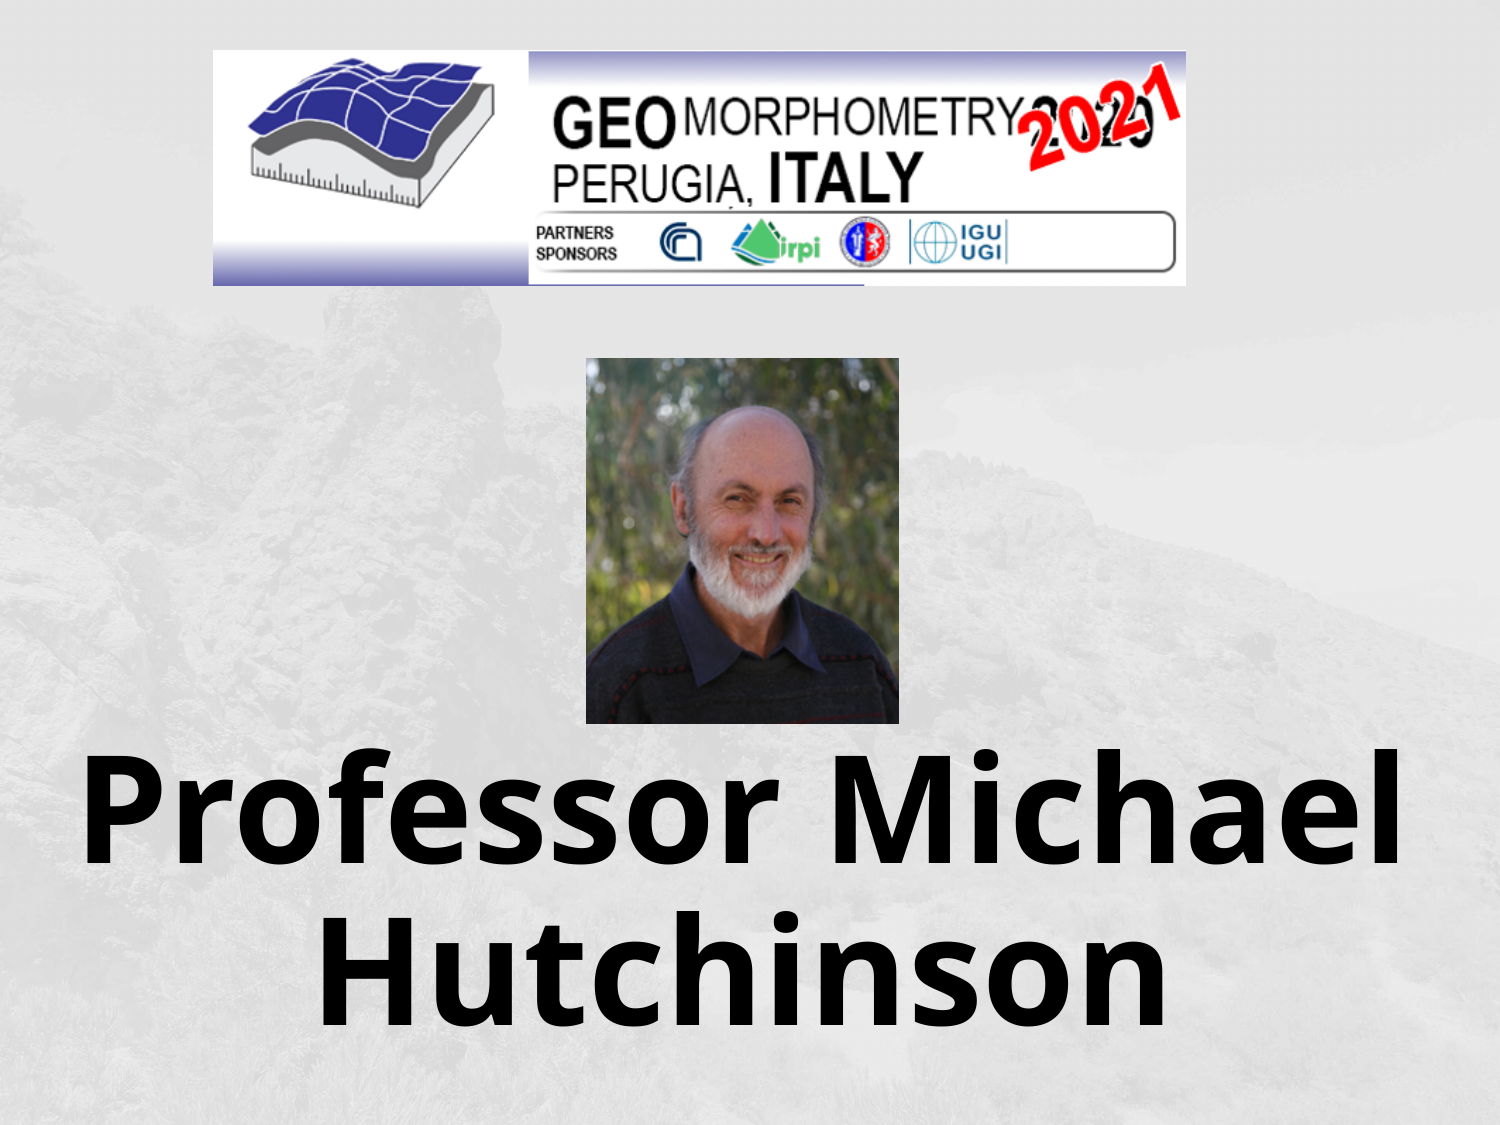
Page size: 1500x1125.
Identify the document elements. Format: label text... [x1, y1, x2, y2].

picture [0, 0, 1500, 1125]
title Professor Michael Hutchinson [24, 723, 1461, 1066]
